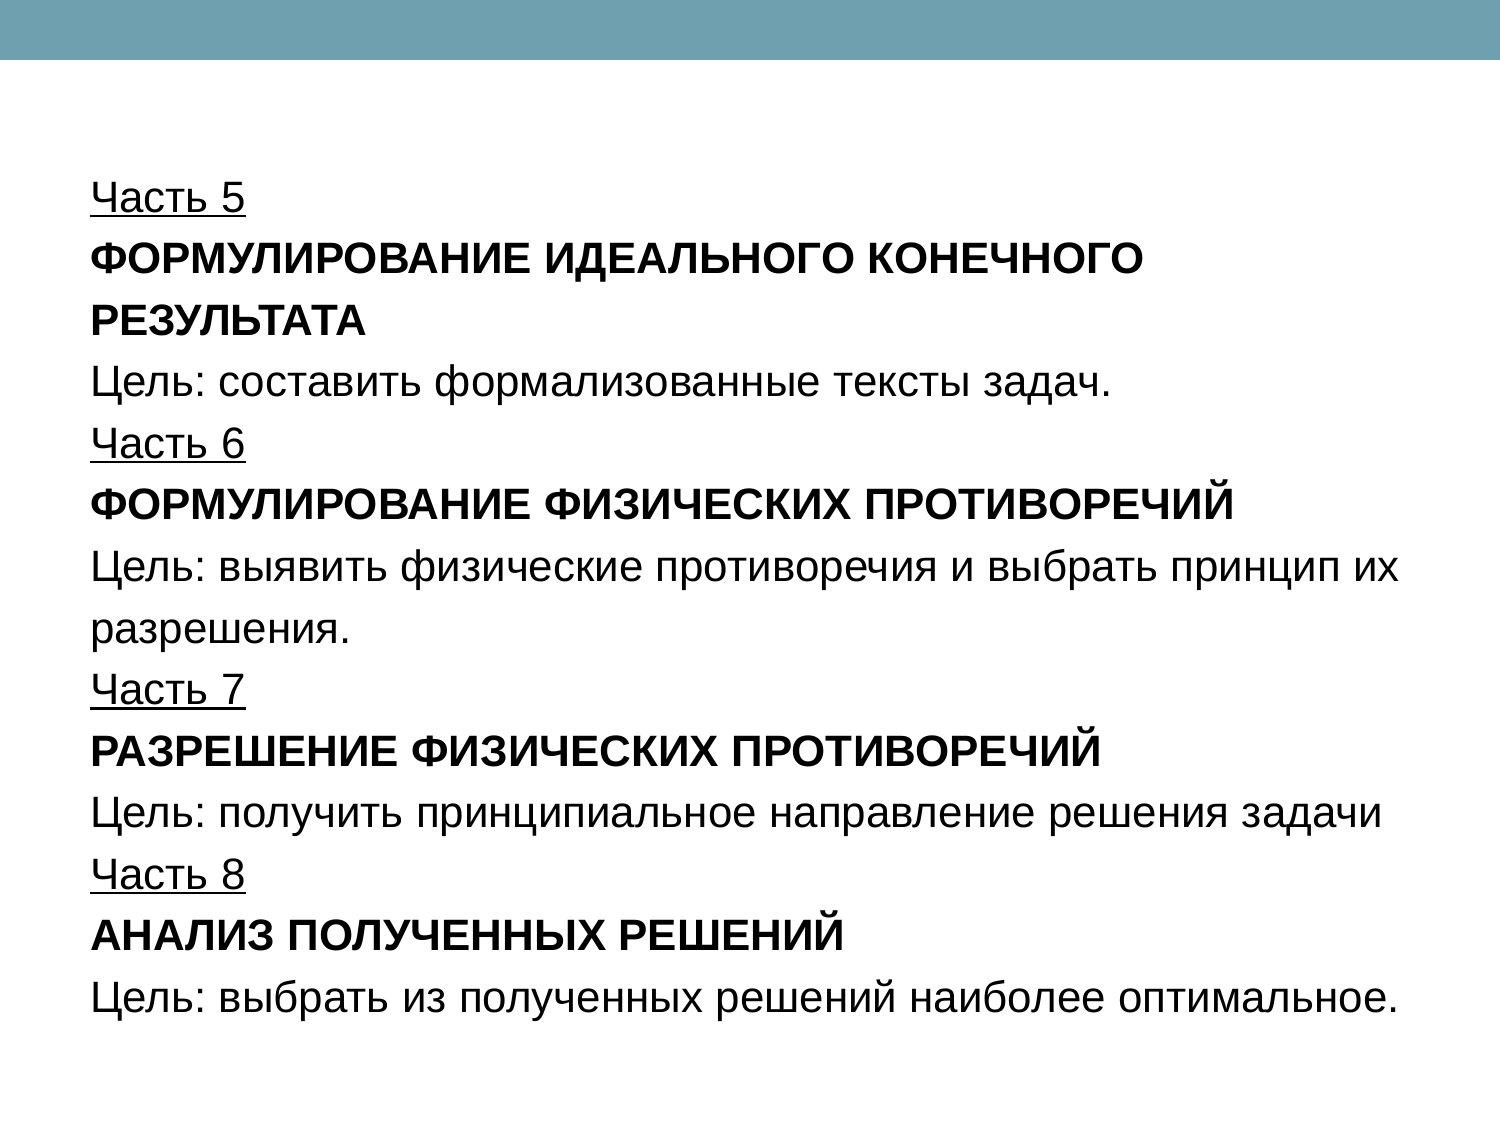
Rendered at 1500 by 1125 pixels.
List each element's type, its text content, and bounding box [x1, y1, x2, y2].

list Часть 5 ФОРМУЛИРОВАНИЕ ИДЕАЛЬНОГО КОНЕЧНОГО РЕЗУЛЬТАТА Цель: составить формализованные тексты задач. Часть 6 ФОРМУЛИРОВАНИЕ ФИЗИЧЕСКИХ ПРОТИВОРЕЧИЙ Цель: выявить физические противоречия и выбрать принцип их разрешения. Часть 7 РАЗРЕШЕНИЕ ФИЗИЧЕСКИХ ПРОТИВОРЕЧИЙ Цель: получить принципиальное направление решения задачи Часть 8 АНАЛИЗ ПОЛУЧЕННЫХ РЕШЕНИЙ Цель: выбрать из полученных решений наиболее оптимальное. [75, 160, 1425, 1063]
